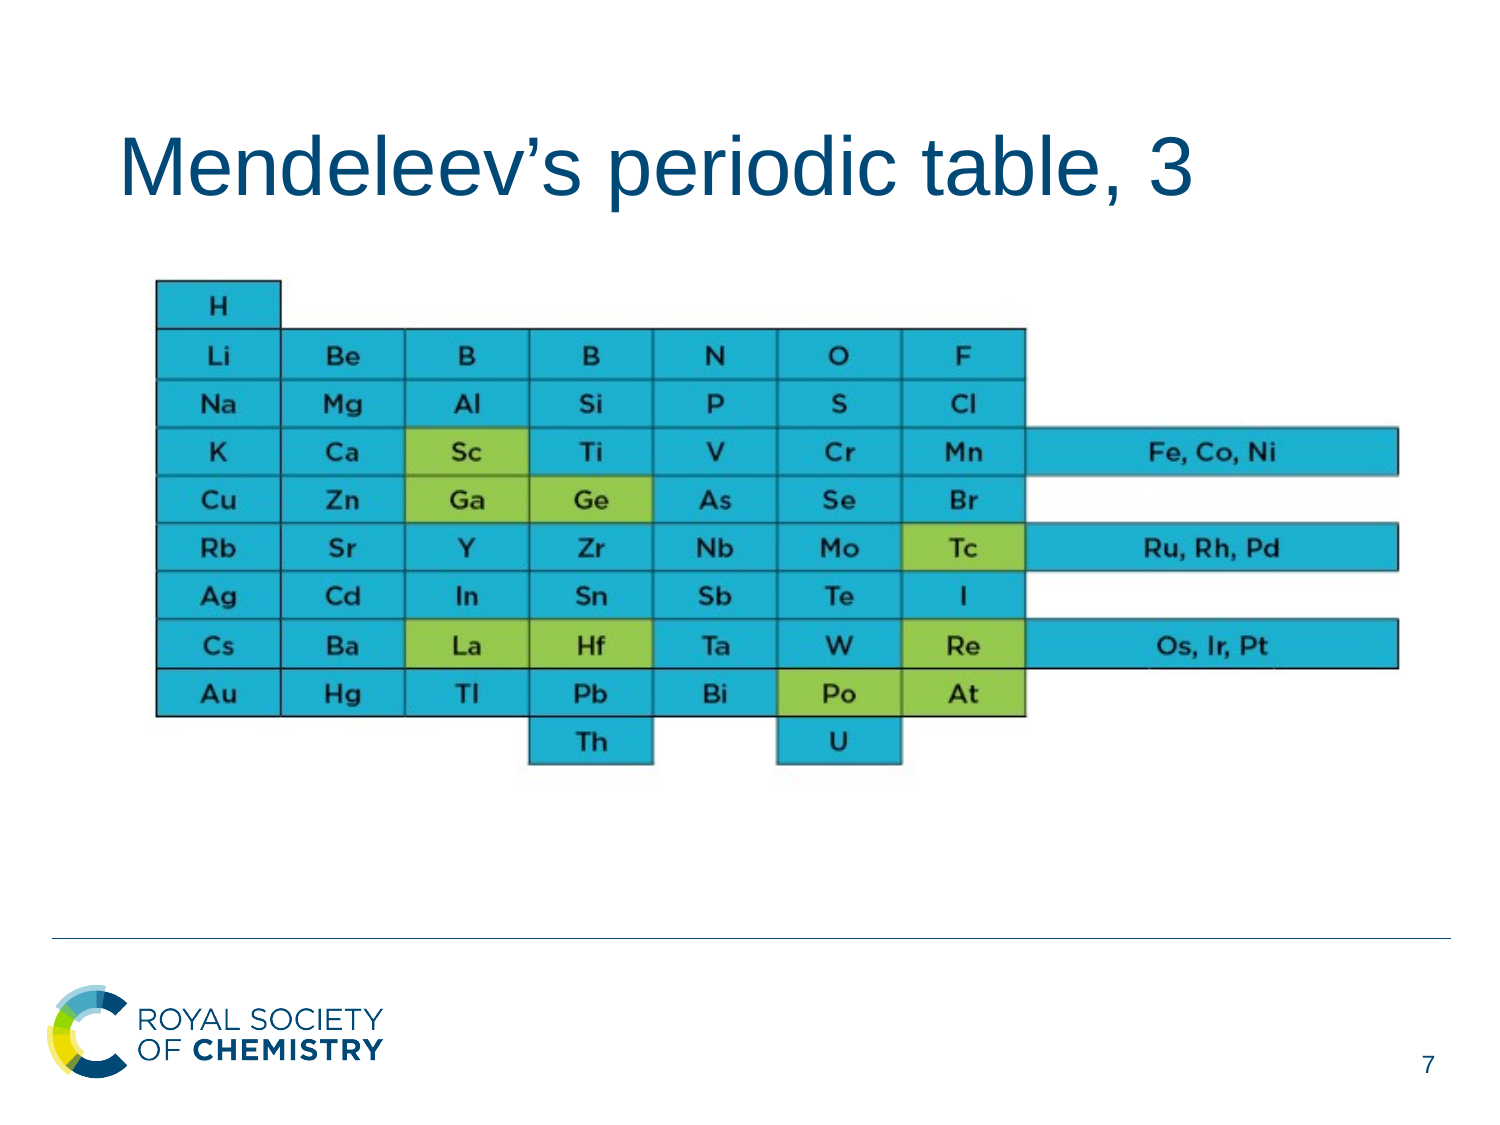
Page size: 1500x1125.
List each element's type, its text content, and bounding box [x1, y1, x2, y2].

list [92, 220, 1451, 796]
picture [0, 938, 430, 1125]
title Mendeleev’s periodic table, 3 [103, 59, 1397, 220]
slide_number 7 [1113, 1033, 1451, 1094]
